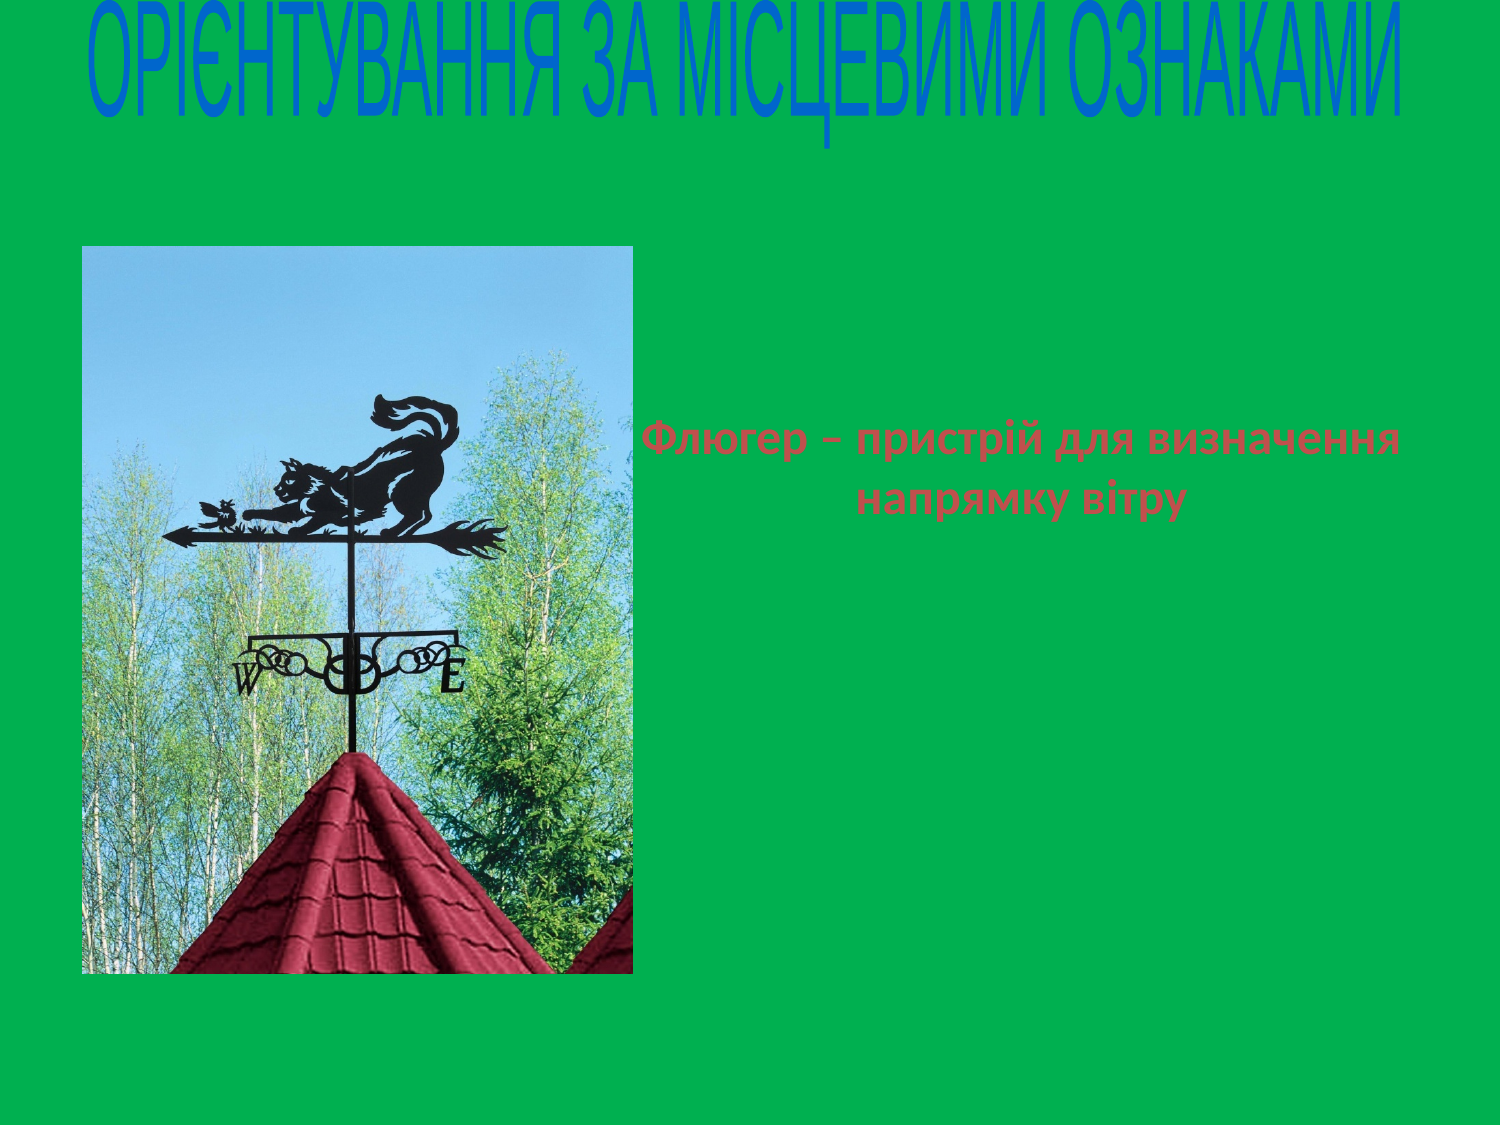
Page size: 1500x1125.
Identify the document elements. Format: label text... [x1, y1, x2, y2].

text_box Флюгер – пристрій для визначення напрямку вітру [638, 397, 1424, 532]
picture [81, 245, 634, 974]
